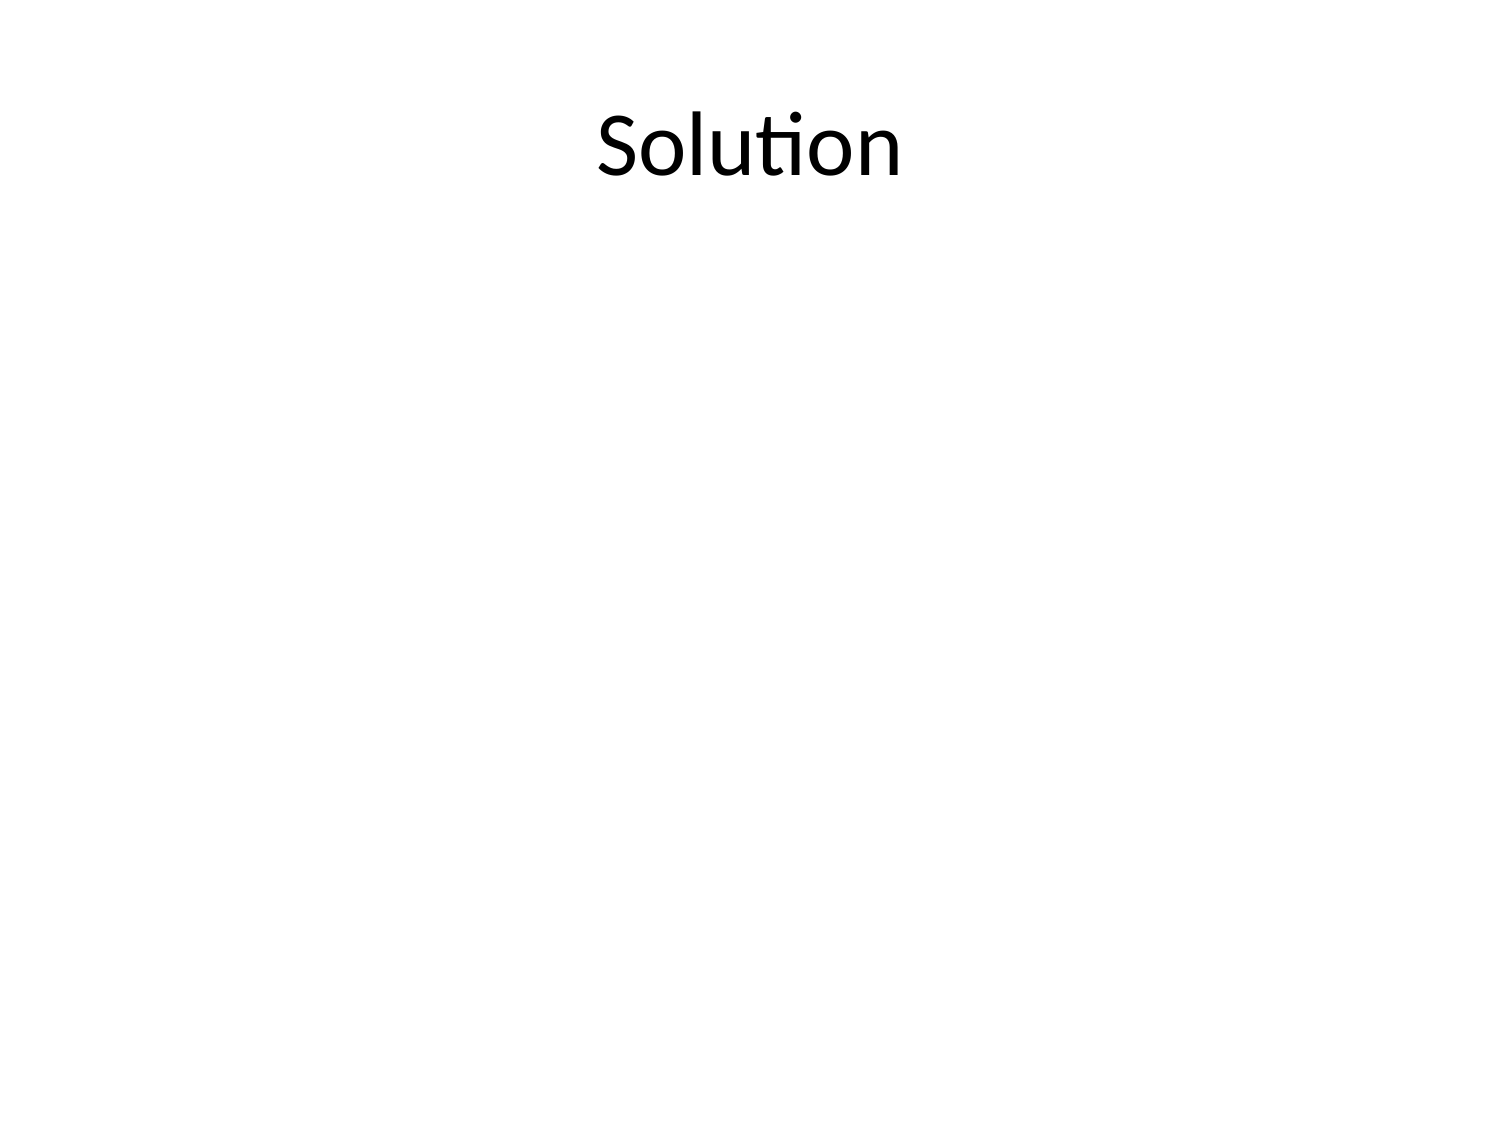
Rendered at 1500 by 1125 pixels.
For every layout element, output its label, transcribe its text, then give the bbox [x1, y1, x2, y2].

title Solution [75, 45, 1425, 233]
